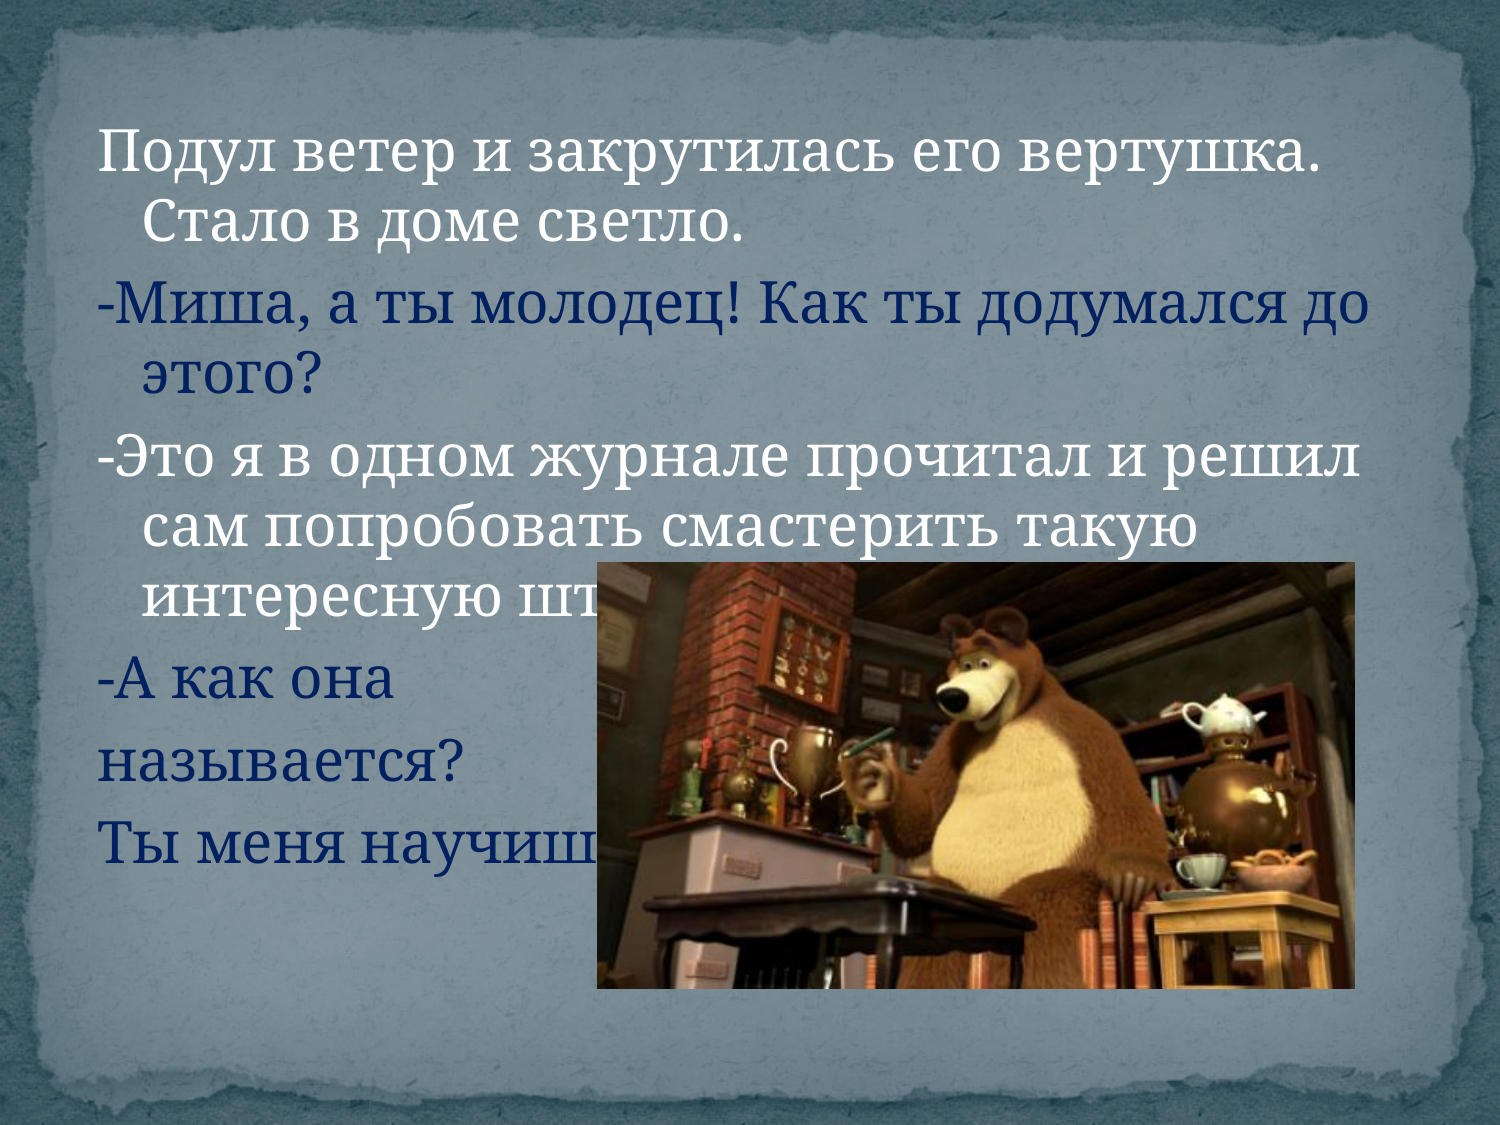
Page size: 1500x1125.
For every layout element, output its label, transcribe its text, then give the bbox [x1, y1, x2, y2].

picture [597, 562, 1355, 989]
list Подул ветер и закрутилась его вертушка. Стало в доме светло. -Миша, а ты молодец! Как ты додумался до этого? -Это я в одном журнале прочитал и решил сам попробовать смастерить такую интересную штуковинку. -А как она называется? Ты меня научишь? [81, 105, 1419, 1091]
